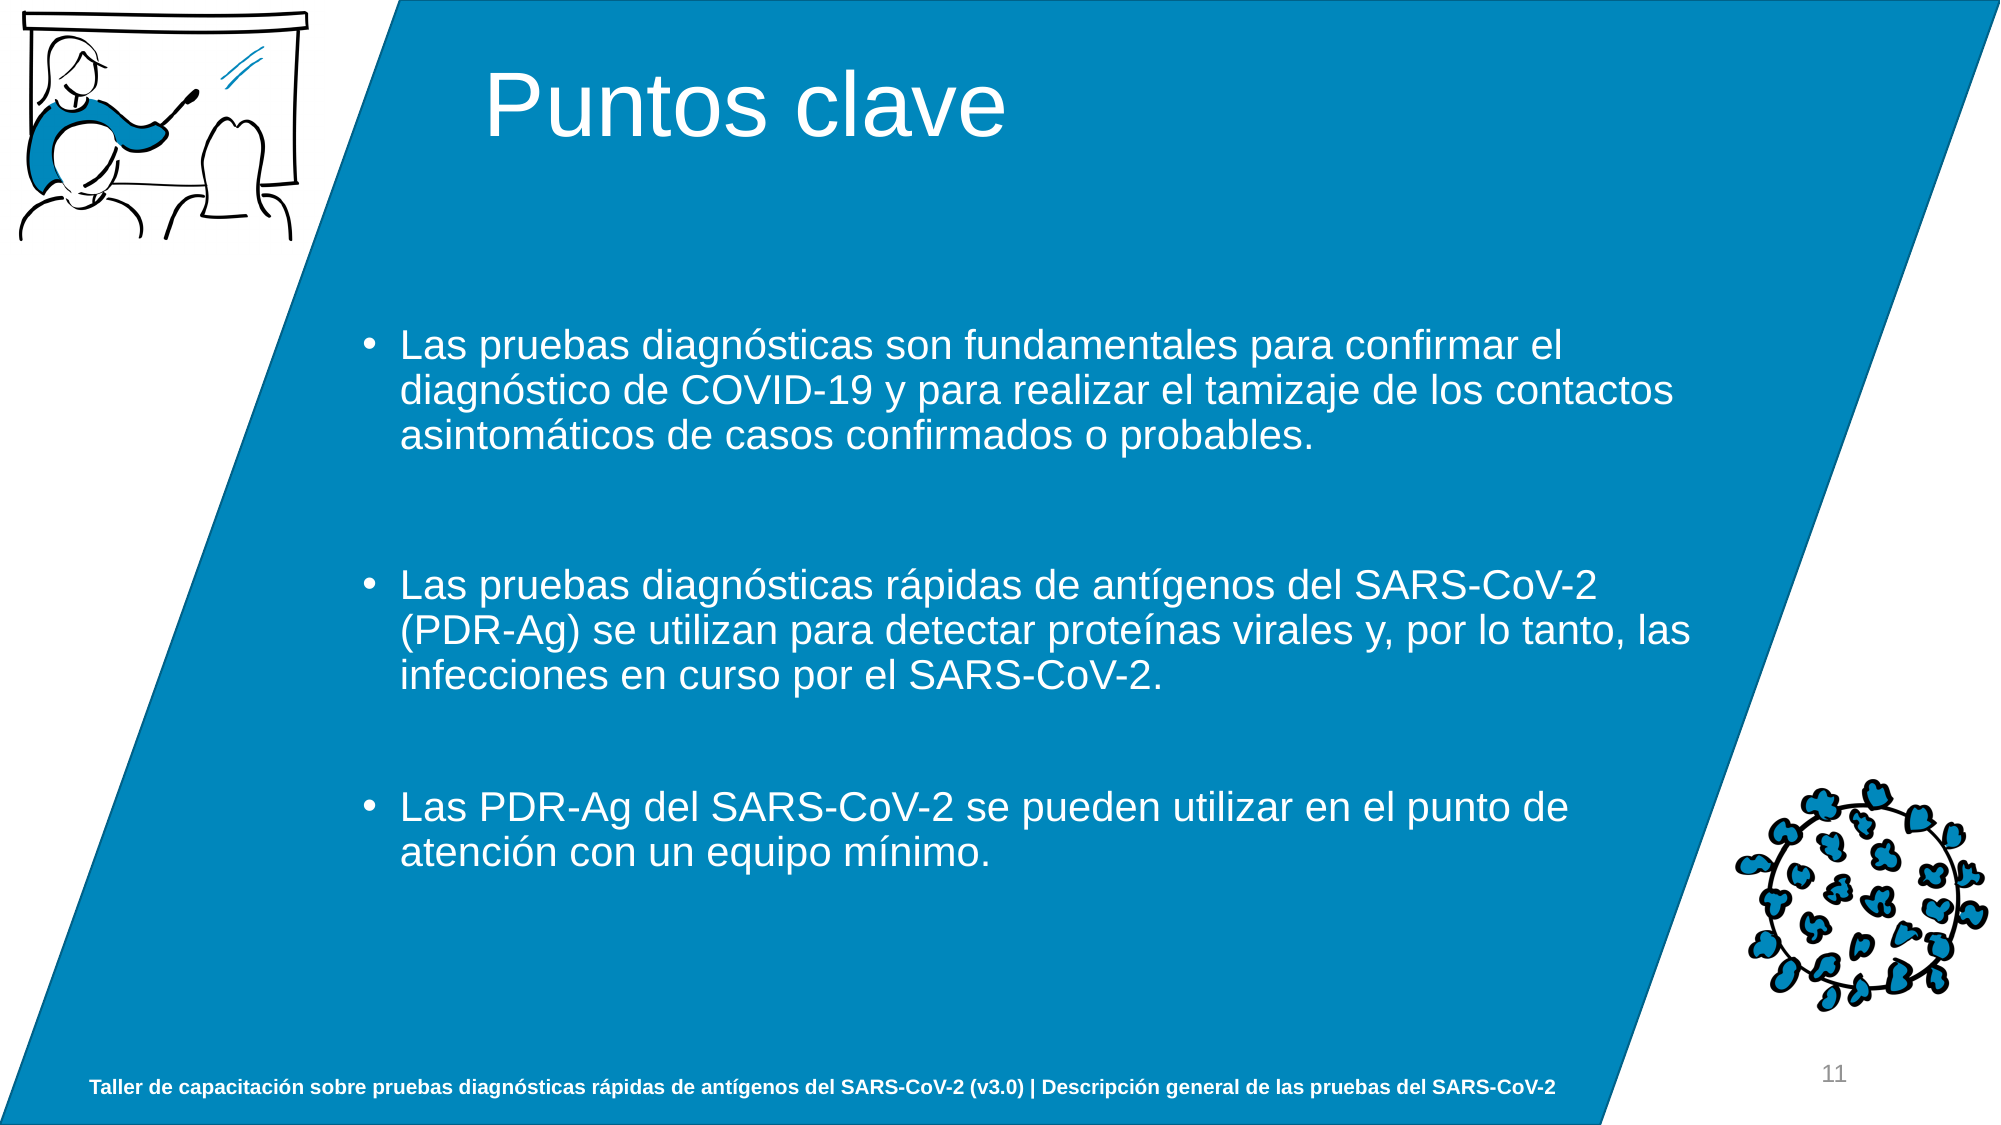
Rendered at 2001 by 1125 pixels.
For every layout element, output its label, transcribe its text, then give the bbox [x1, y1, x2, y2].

text_box Las pruebas diagnósticas son fundamentales para confirmar el diagnóstico de COVID-19 y para realizar el tamizaje de los contactos asintomáticos de casos confirmados o probables. Las pruebas diagnósticas rápidas de antígenos del SARS-CoV-2 (PDR-Ag) se utilizan para detectar proteínas virales y, por lo tanto, las infecciones en curso por el SARS-CoV-2. Las PDR-Ag del SARS-CoV-2 se pueden utilizar en el punto de atención con un equipo mínimo. [347, 316, 1727, 1045]
footer Taller de capacitación sobre pruebas diagnósticas rápidas de antígenos del SARS-CoV-2 (v3.0) | Descripción general de las pruebas del SARS-CoV-2 [74, 1044, 1689, 1125]
slide_number 11 [1689, 1042, 1863, 1103]
text_box [0, 0, 2000, 1125]
text_box Puntos clave [468, 49, 1236, 205]
picture [1726, 764, 1999, 1021]
picture [0, 0, 325, 255]
